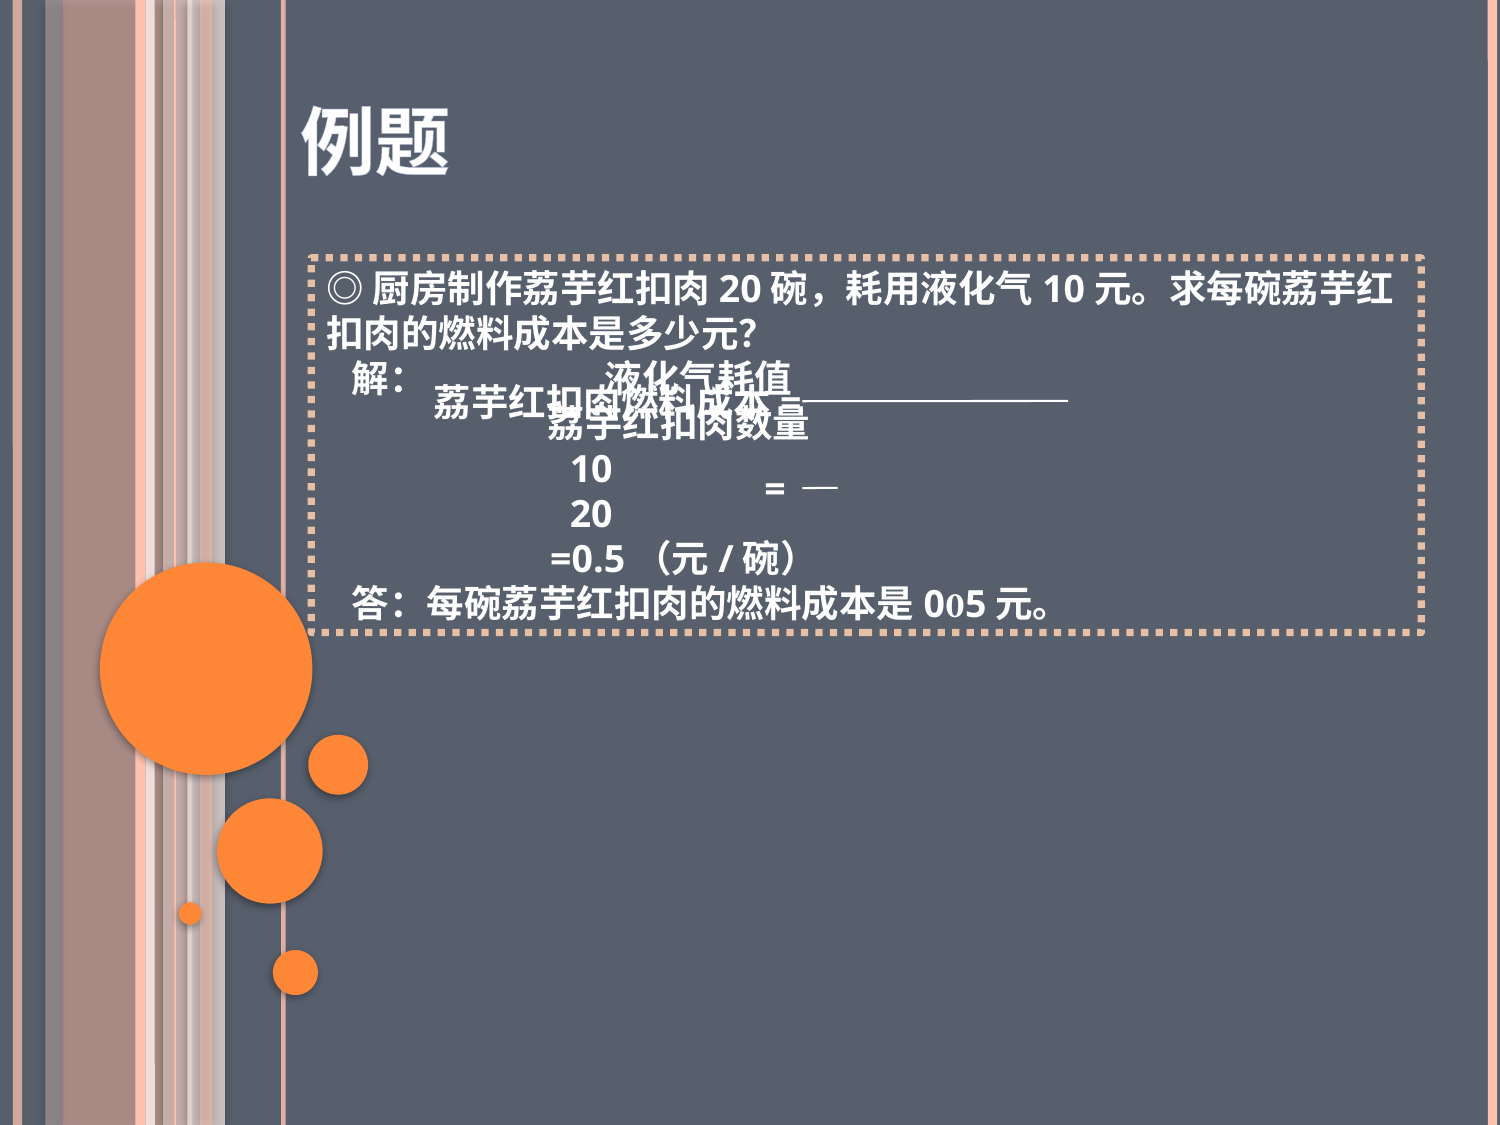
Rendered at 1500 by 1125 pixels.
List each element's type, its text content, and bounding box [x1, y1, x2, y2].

text_box = [518, 457, 801, 518]
text_box 例题 [284, 86, 466, 192]
text_box 荔芋红扣肉燃料成本= [418, 371, 978, 431]
text_box ◎厨房制作荔芋红扣肉20碗，耗用液化气10元。求每碗荔芋红扣肉的燃料成本是多少元？ 解： 液化气耗值 荔芋红扣肉数量 10 20 =0.5（元/碗） 答：每碗荔芋红扣肉的燃料成本是05元。 [311, 257, 1422, 633]
